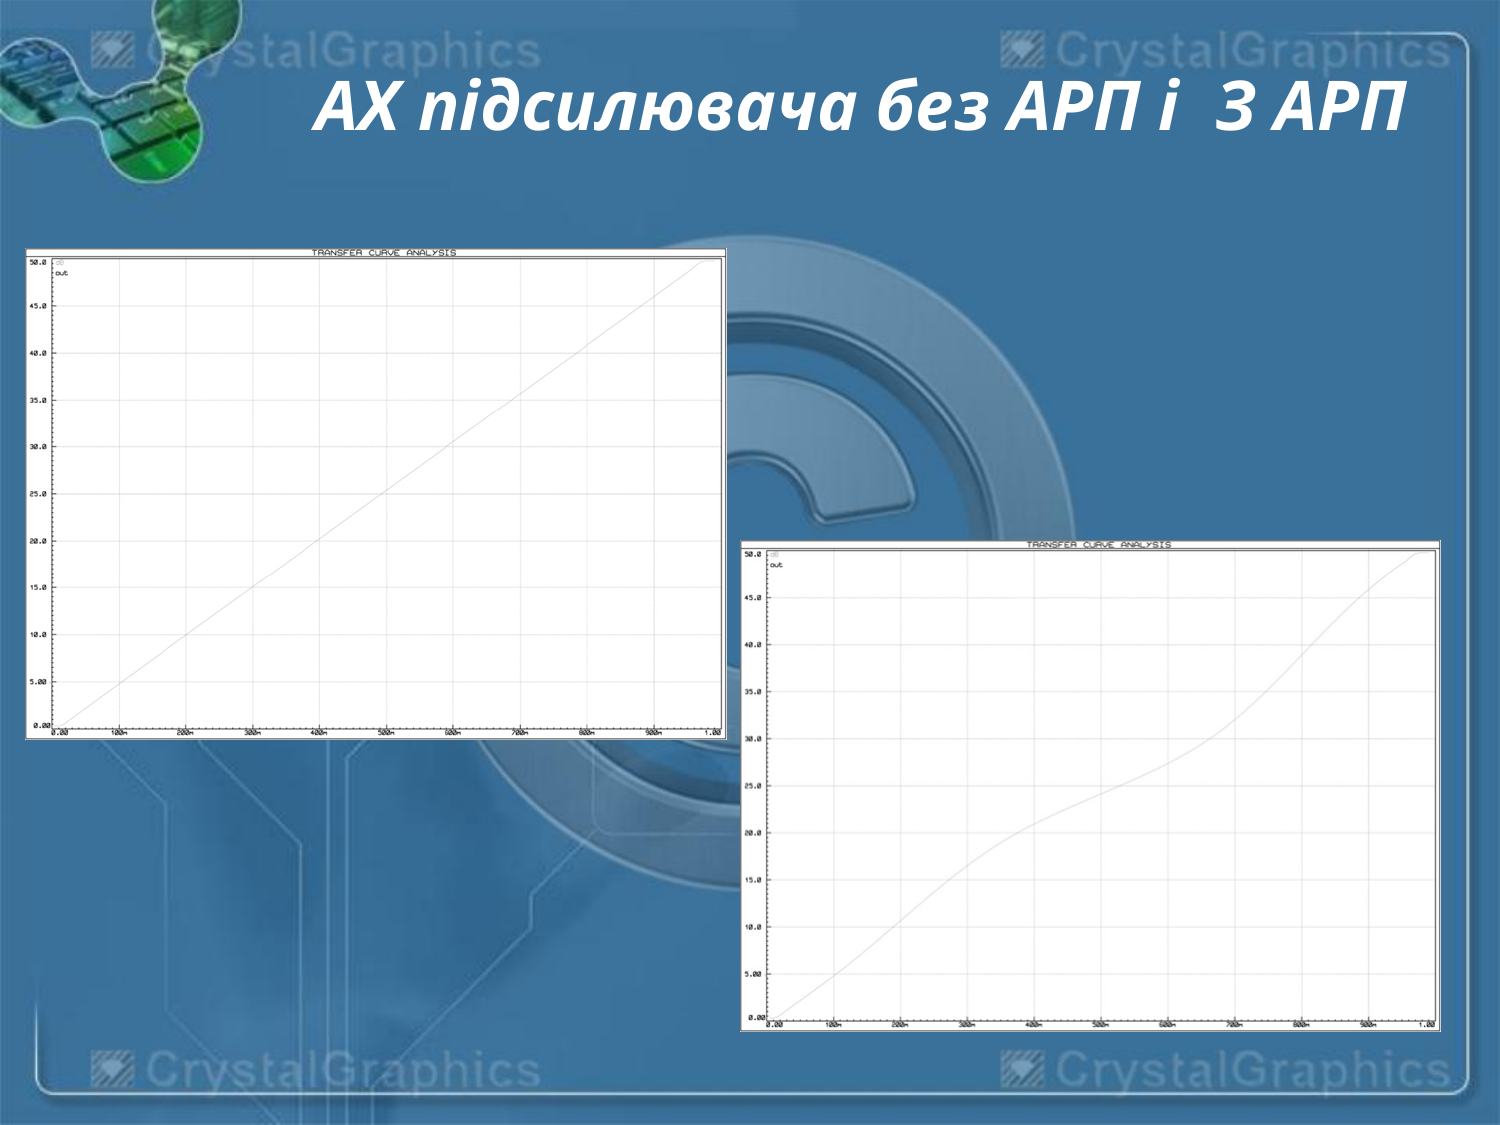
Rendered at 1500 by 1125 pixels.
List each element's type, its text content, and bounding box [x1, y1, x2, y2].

picture [0, 0, 1500, 1125]
title АХ підсилювача без АРП і З АРП [123, 42, 1424, 165]
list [737, 538, 1443, 1035]
